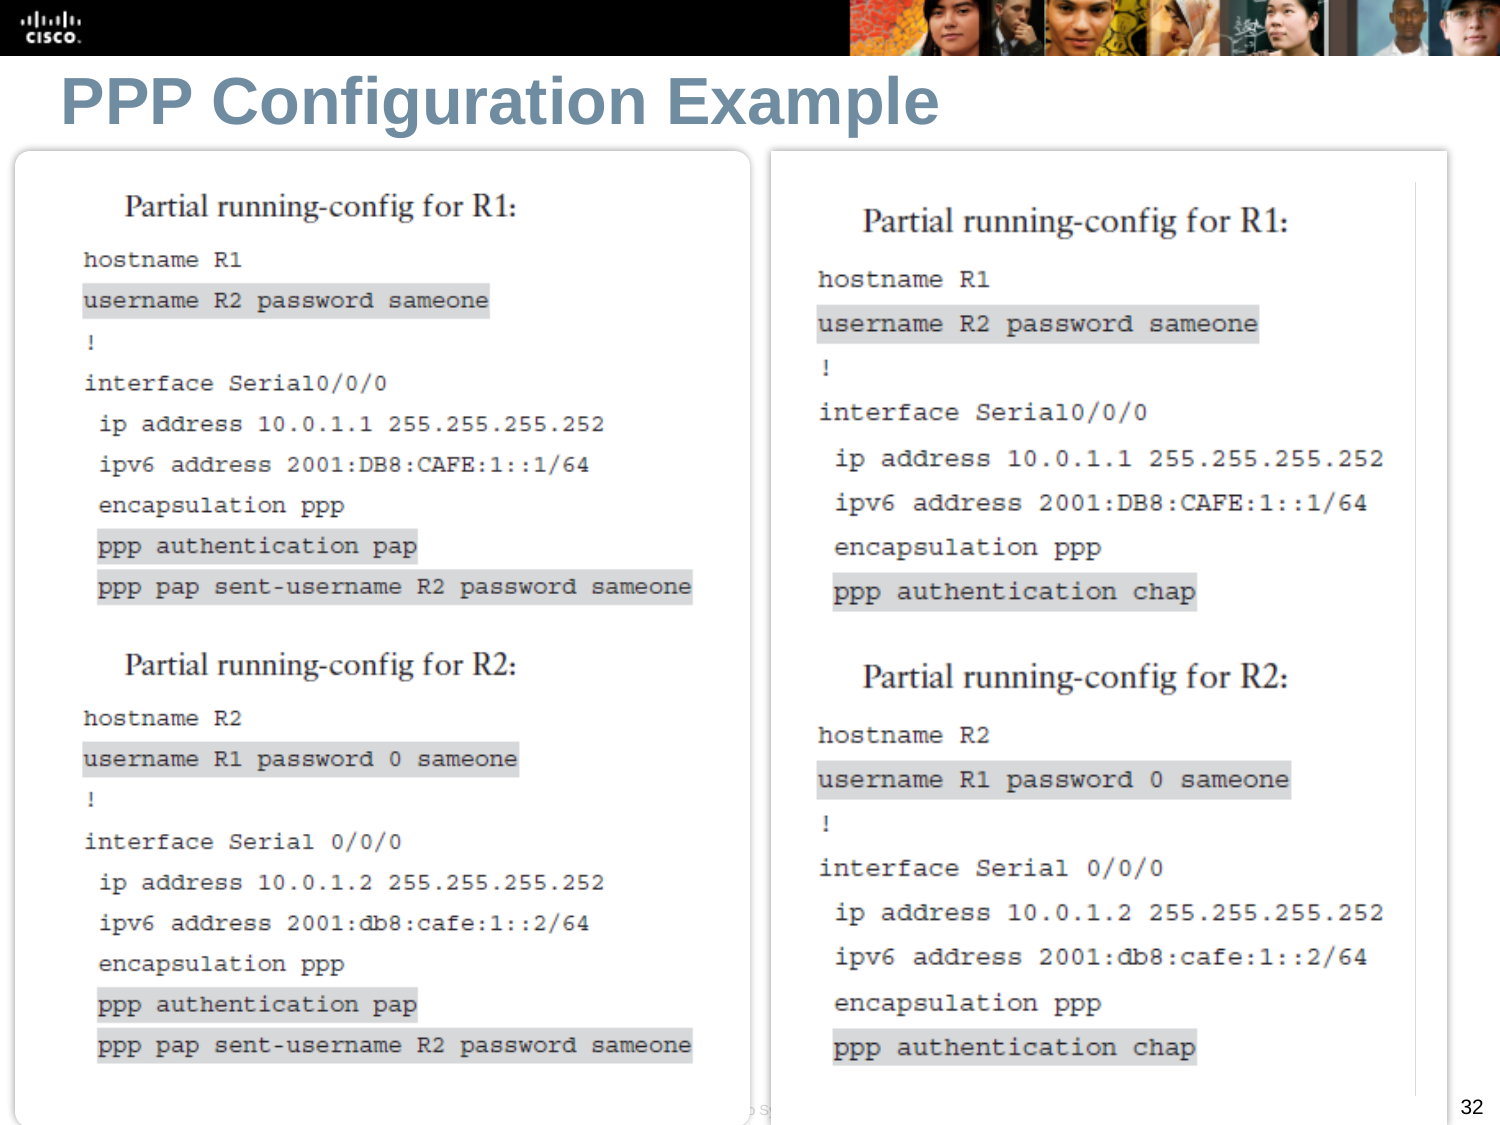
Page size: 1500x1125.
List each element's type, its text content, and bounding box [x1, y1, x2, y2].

picture [0, 0, 1500, 56]
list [801, 181, 1416, 1097]
title PPP Configuration Example [45, 59, 1444, 182]
picture [45, 181, 719, 1097]
